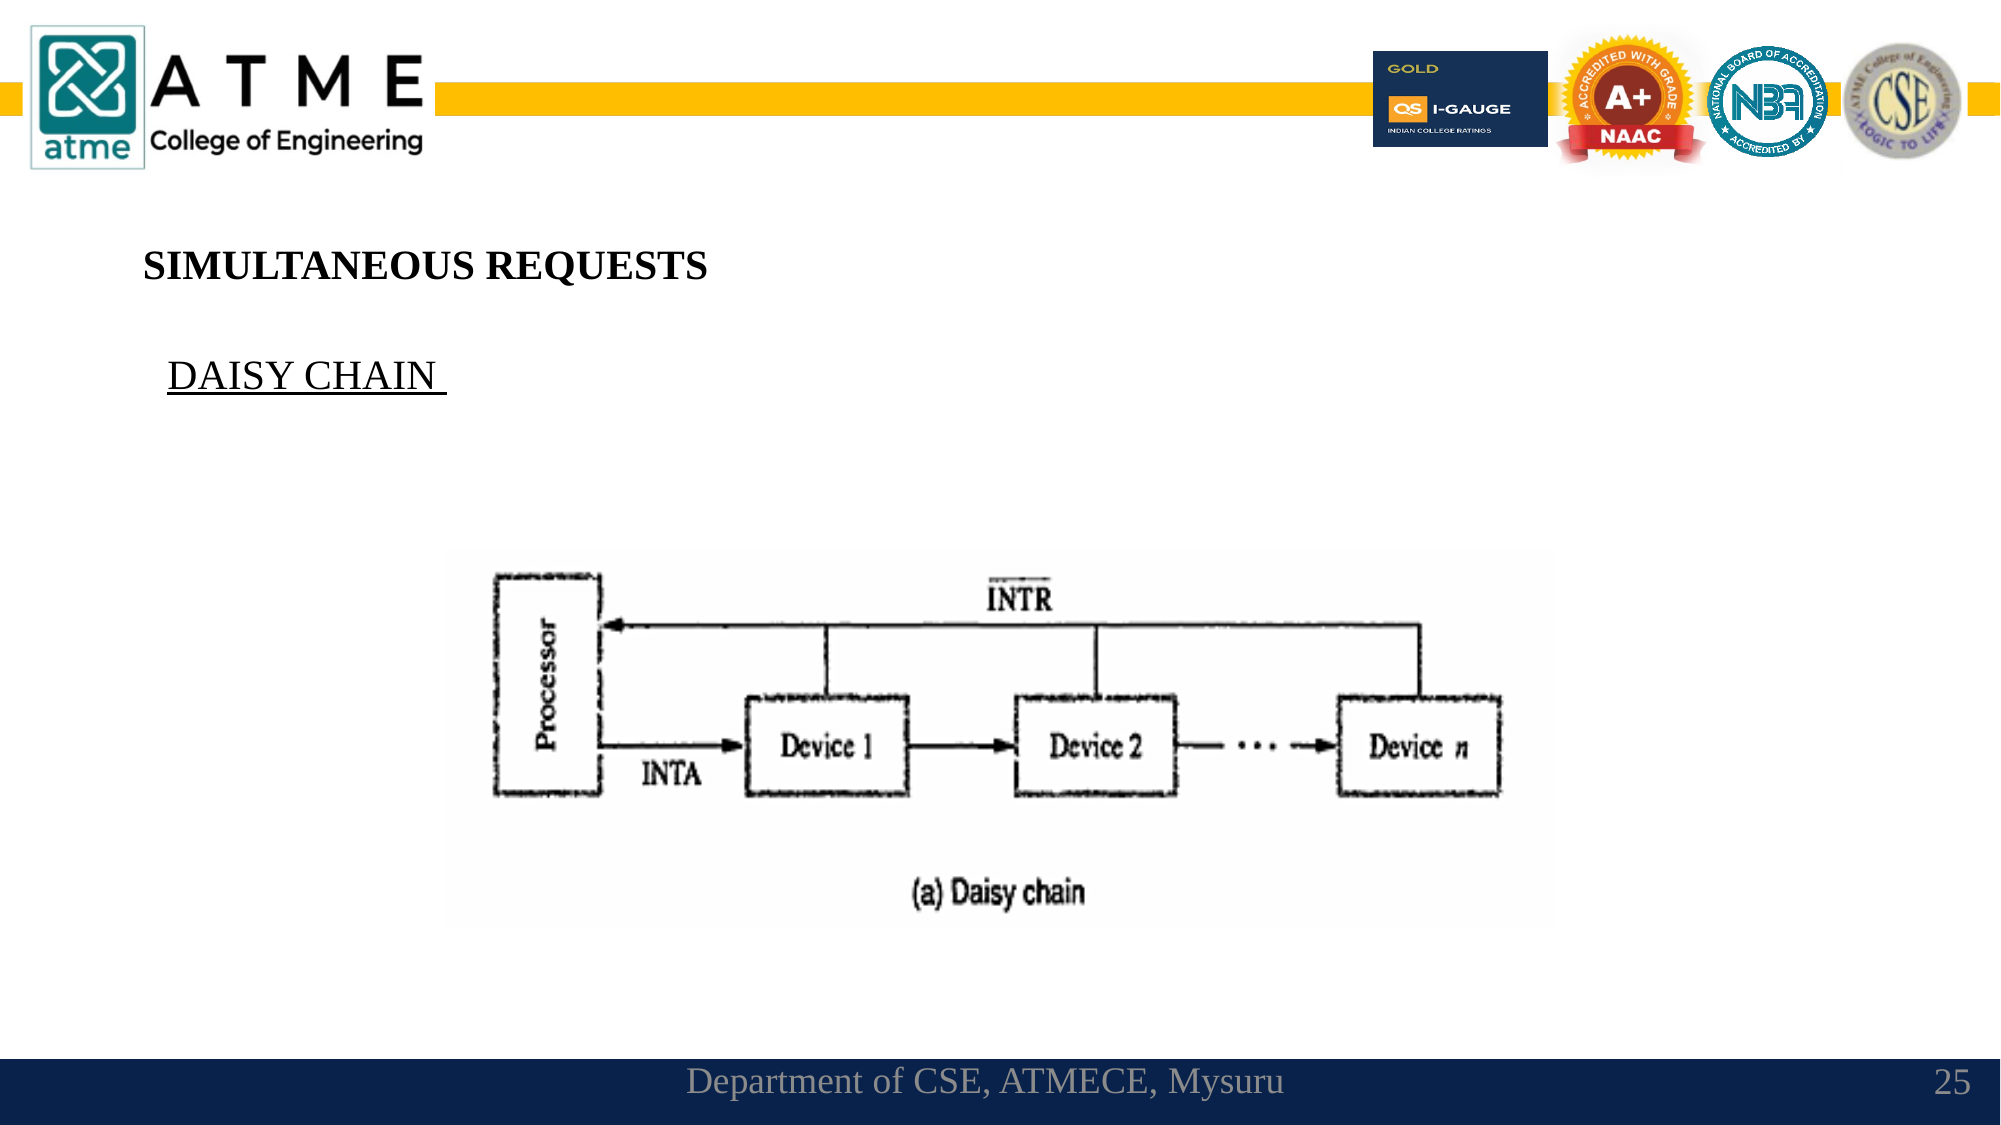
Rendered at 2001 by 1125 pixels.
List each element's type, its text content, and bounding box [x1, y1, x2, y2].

picture [1373, 20, 1828, 180]
text_box DAISY CHAIN [152, 340, 1162, 406]
picture [0, 1059, 2001, 1125]
picture [22, 15, 435, 178]
picture [1840, 26, 1968, 176]
picture [446, 550, 1554, 929]
text_box SIMULTANEOUS REQUESTS [128, 231, 1137, 296]
footer Department of CSE, ATMECE, Mysuru [501, 1056, 1470, 1102]
slide_number 25 [1511, 1057, 1972, 1103]
